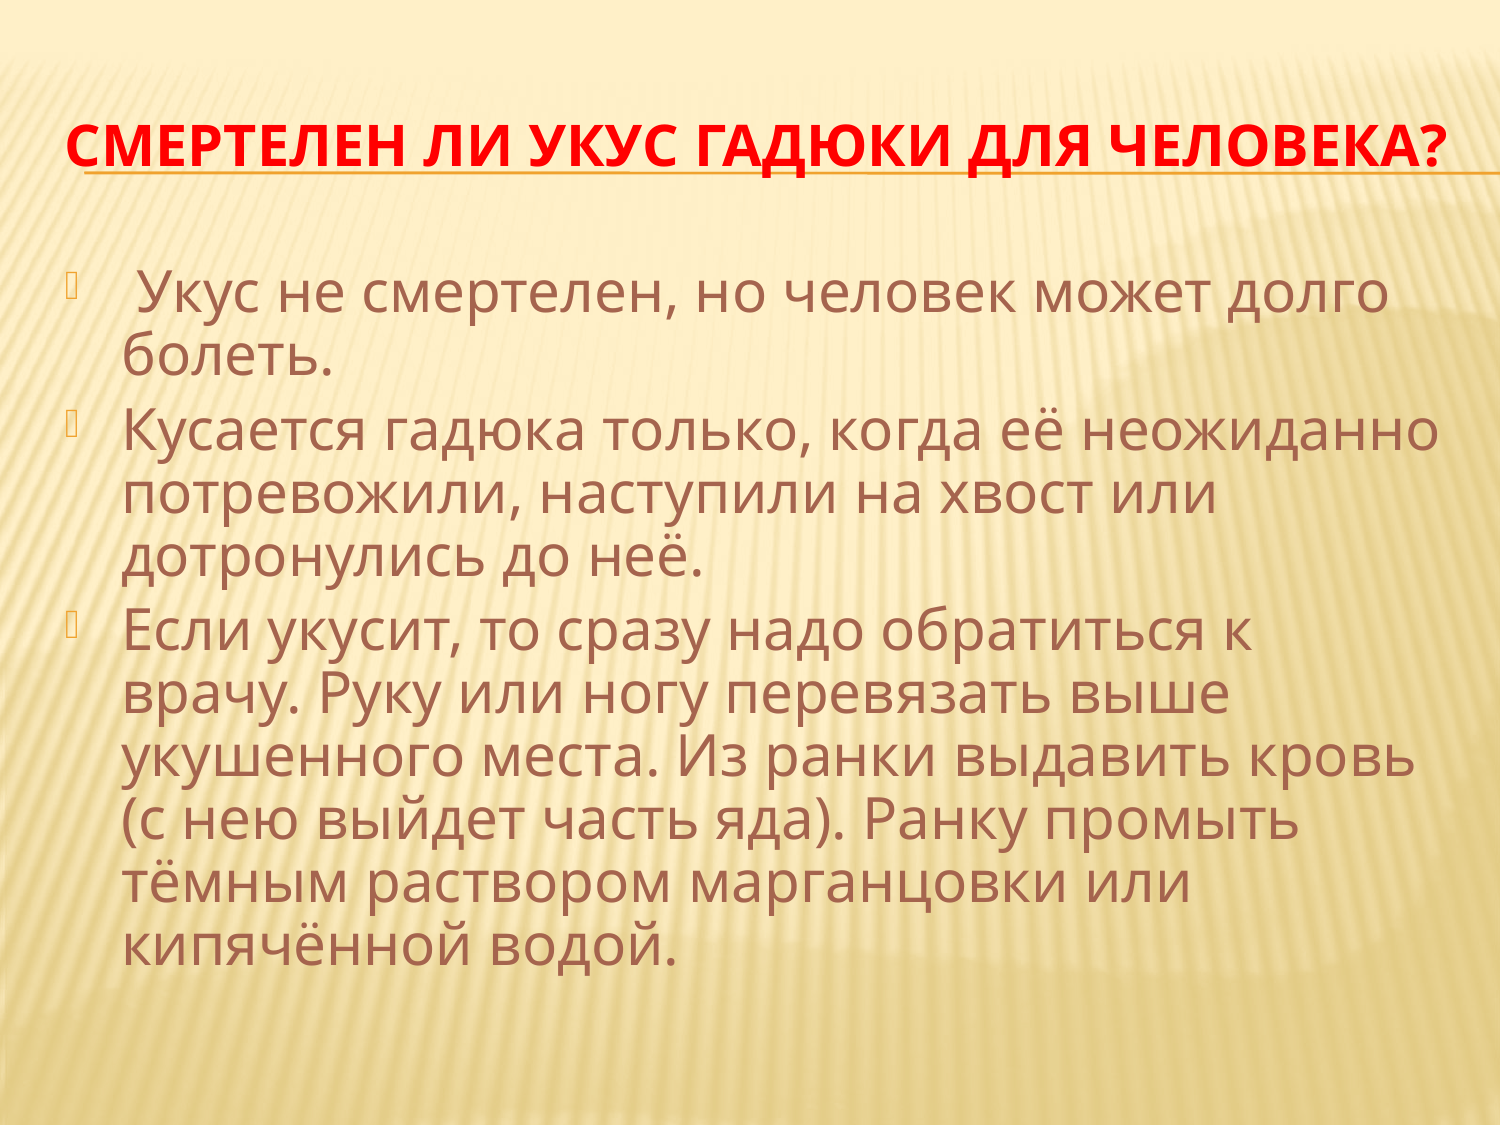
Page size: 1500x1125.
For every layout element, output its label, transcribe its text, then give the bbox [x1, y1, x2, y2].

list Укус не смертелен, но человек может долго болеть. Кусается гадюка только, когда её неожиданно потревожили, наступили на хвост или дотронулись до неё. Если укусит, то сразу надо обратиться к врачу. Руку или ногу перевязать выше укушенного места. Из ранки выдавить кровь (с нею выйдет часть яда). Ранку промыть тёмным раствором марганцовки или кипячённой водой. [50, 254, 1475, 998]
title Смертелен ли укус гадюки для человека? [50, 75, 1475, 213]
